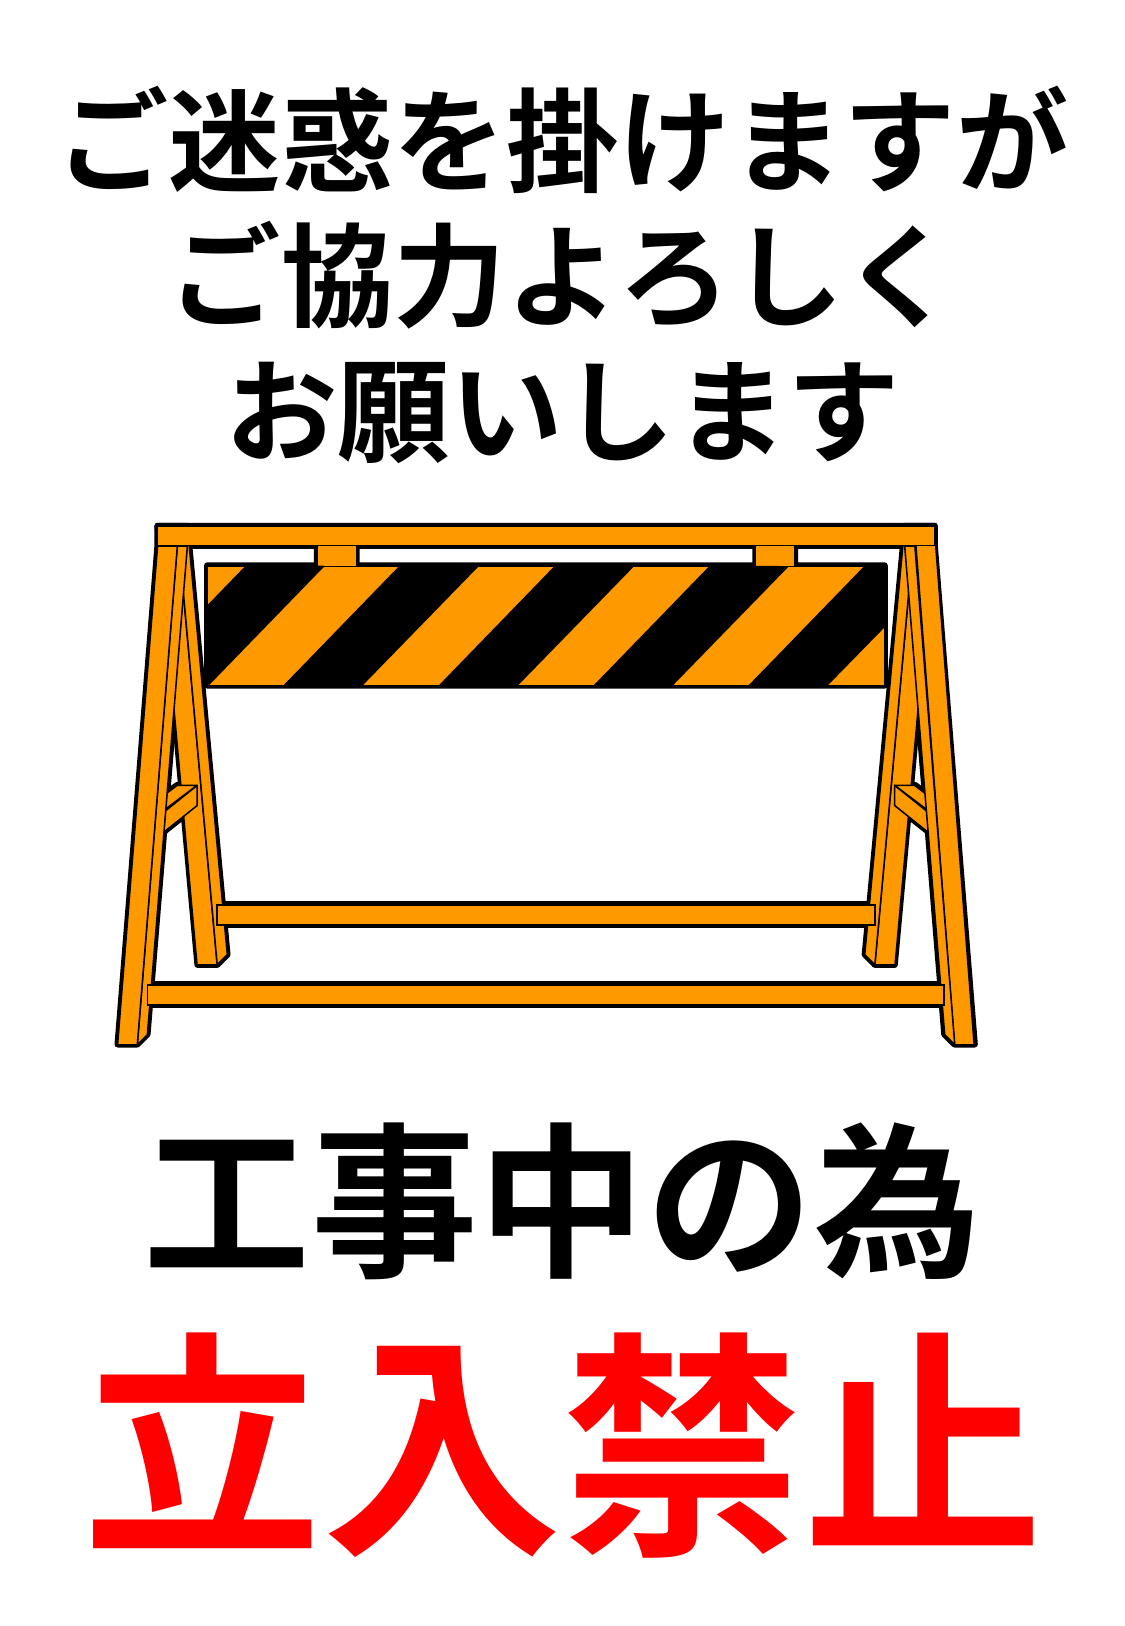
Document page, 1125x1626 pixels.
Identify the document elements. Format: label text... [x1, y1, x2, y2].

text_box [117, 525, 975, 1046]
text_box ご迷惑を掛けますが ご協力よろしく お願いします [0, 63, 1125, 484]
text_box 工事中の為 立入禁止 [1, 1090, 1125, 1593]
